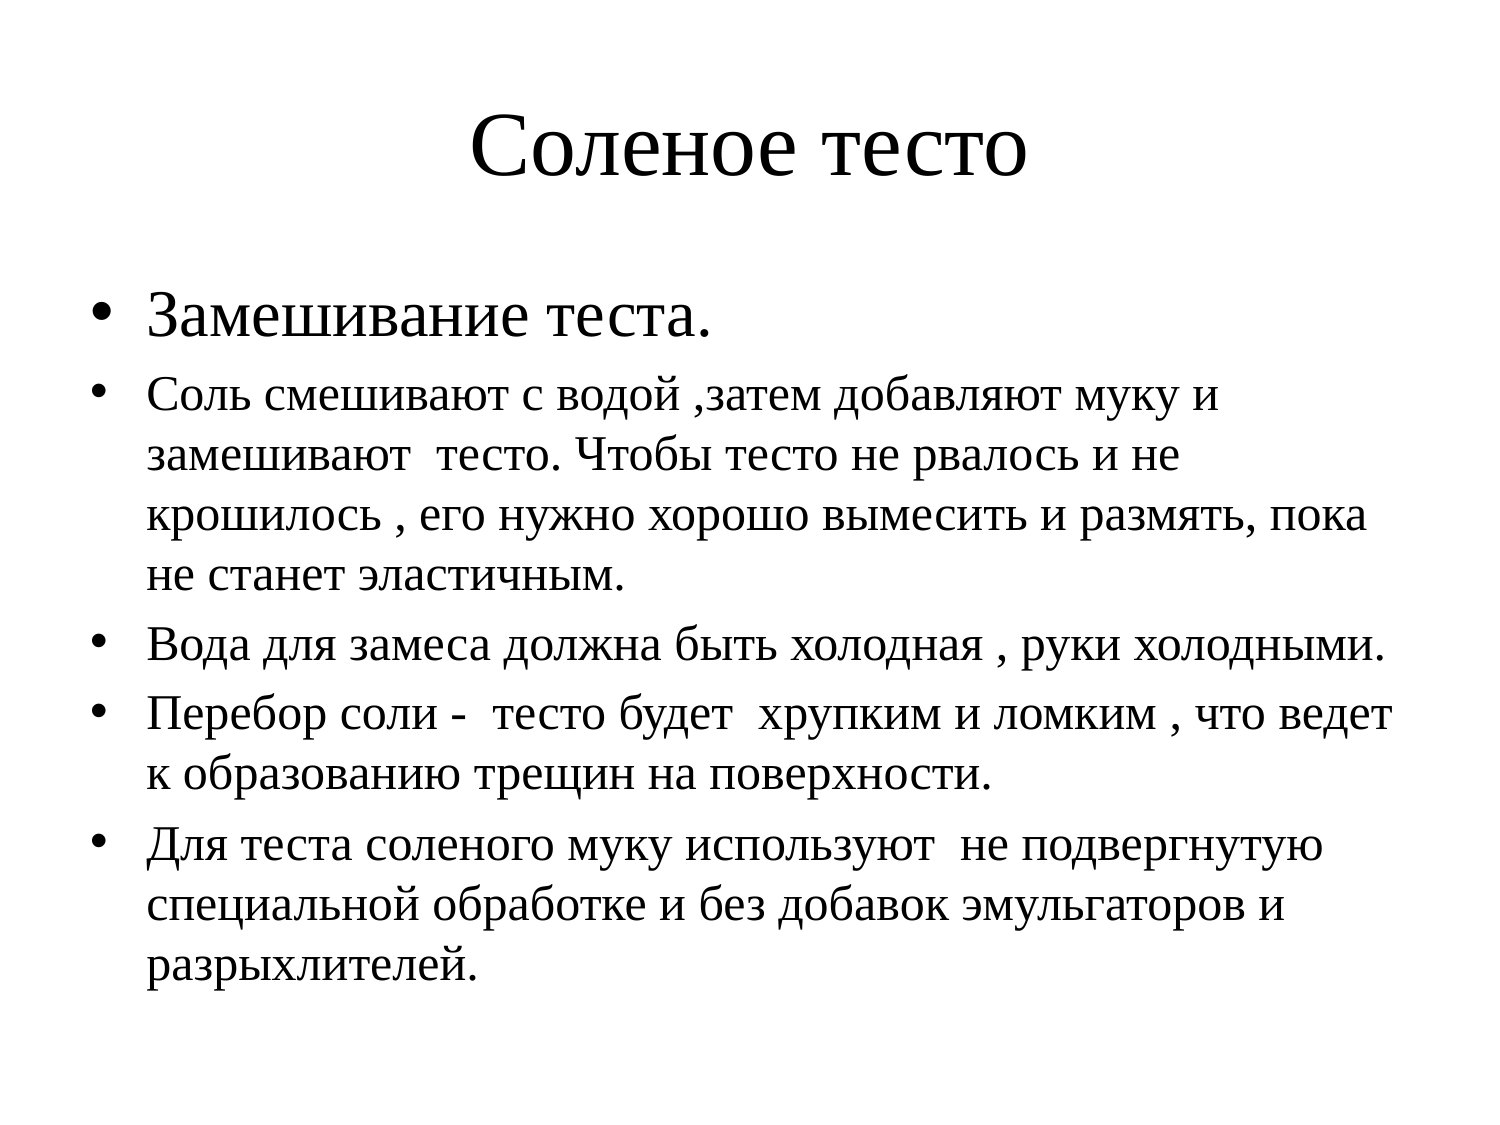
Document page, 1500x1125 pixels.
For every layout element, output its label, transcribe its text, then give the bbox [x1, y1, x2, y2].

title Соленое тесто [75, 45, 1425, 233]
list Замешивание теста. Соль смешивают с водой ,затем добавляют муку и замешивают тесто. Чтобы тесто не рвалось и не крошилось , его нужно хорошо вымесить и размять, пока не станет эластичным. Вода для замеса должна быть холодная , руки холодными. Перебор соли - тесто будет хрупким и ломким , что ведет к образованию трещин на поверхности. Для теста соленого муку используют не подвергнутую специальной обработке и без добавок эмульгаторов и разрыхлителей. [75, 262, 1425, 1005]
